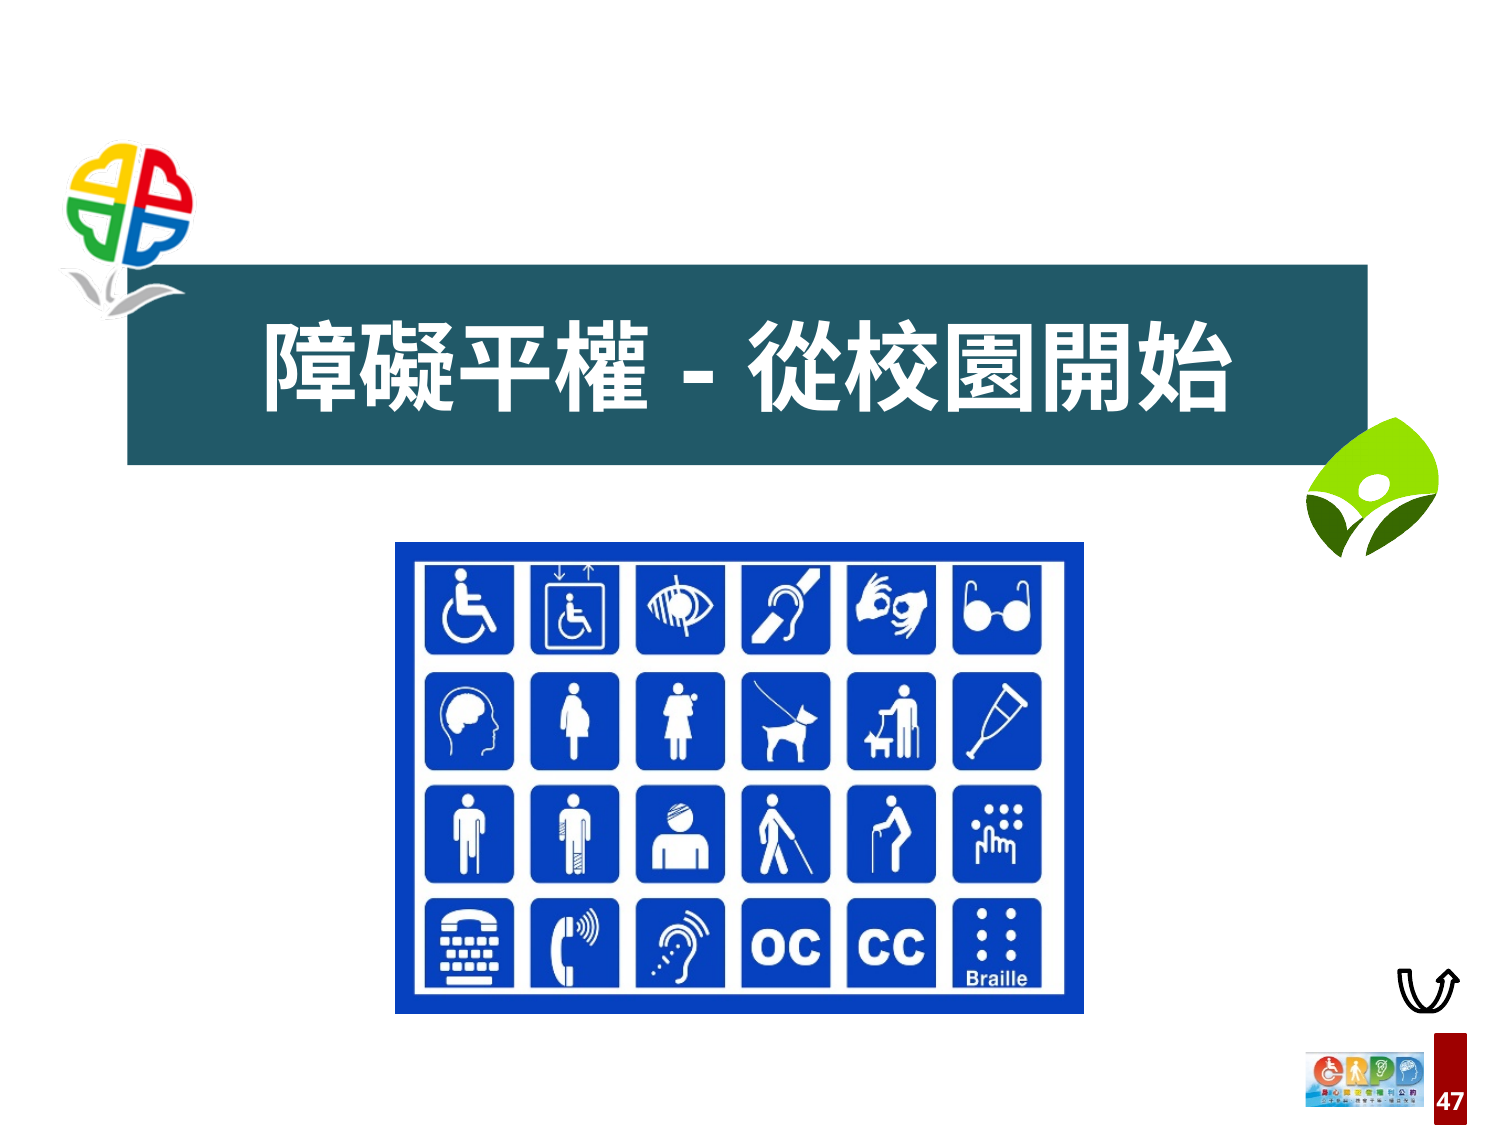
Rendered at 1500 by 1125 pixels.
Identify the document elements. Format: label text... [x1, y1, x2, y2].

text_box 障礙平權-從校園開始 [127, 264, 1368, 466]
picture [1305, 417, 1440, 559]
picture [56, 136, 199, 323]
picture [395, 541, 1084, 1014]
text_box [1397, 968, 1460, 1014]
slide_number 47 [1416, 1076, 1485, 1125]
picture [1305, 1052, 1424, 1107]
